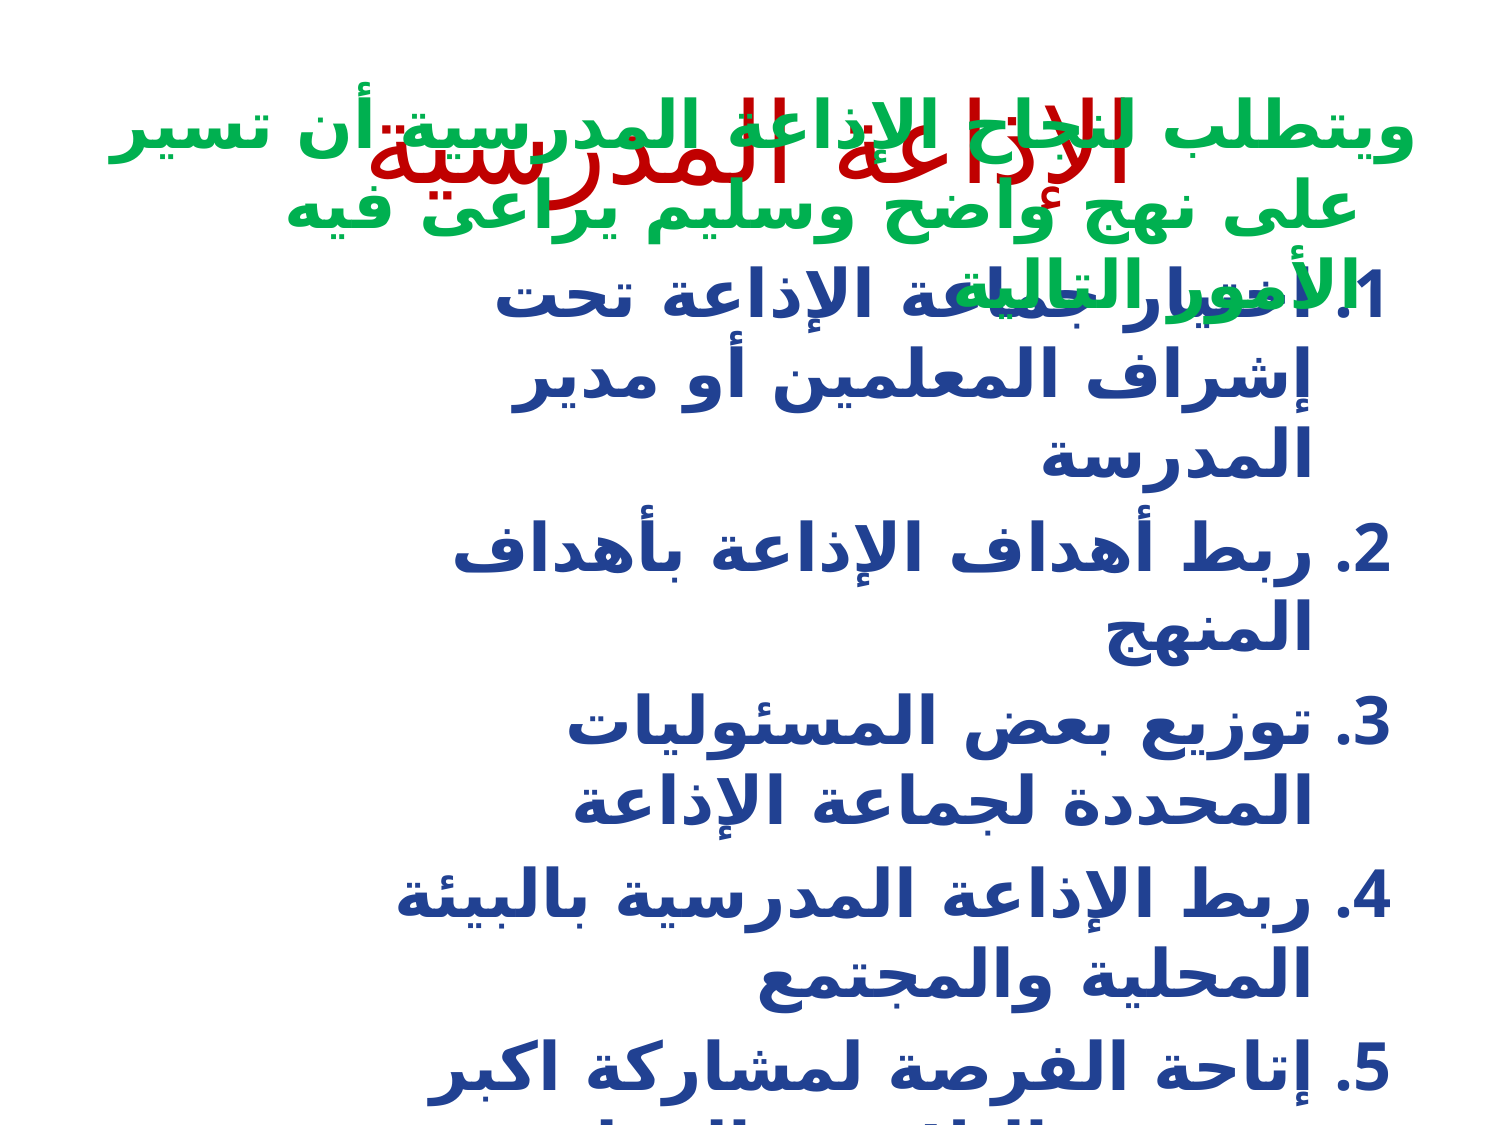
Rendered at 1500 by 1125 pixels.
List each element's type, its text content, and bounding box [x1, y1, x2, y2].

list اختيار جماعة الإذاعة تحت إشراف المعلمين أو مدير المدرسة ربط أهداف الإذاعة بأهداف المنهج توزيع بعض المسئوليات المحددة لجماعة الإذاعة ربط الإذاعة المدرسية بالبيئة المحلية والمجتمع إتاحة الفرصة لمشاركة اكبر عدد من التلاميذ والمعلمين في الأنشطة الإقلال من البرامج التي تستغرق وقت طويل/ الإلقاء الاستعانة بالتسجيلات الصوتية على شرائط او اسطوانات إنشاء مكتبة للإذاعة [301, 268, 1415, 1012]
title الإذاعة المدرسية [75, 45, 1425, 233]
text_box ويتطلب لنجاح الإذاعة المدرسية أن تسير على نهج واضح وسليم يراعى فيه الأمور التالية [76, 137, 1434, 268]
